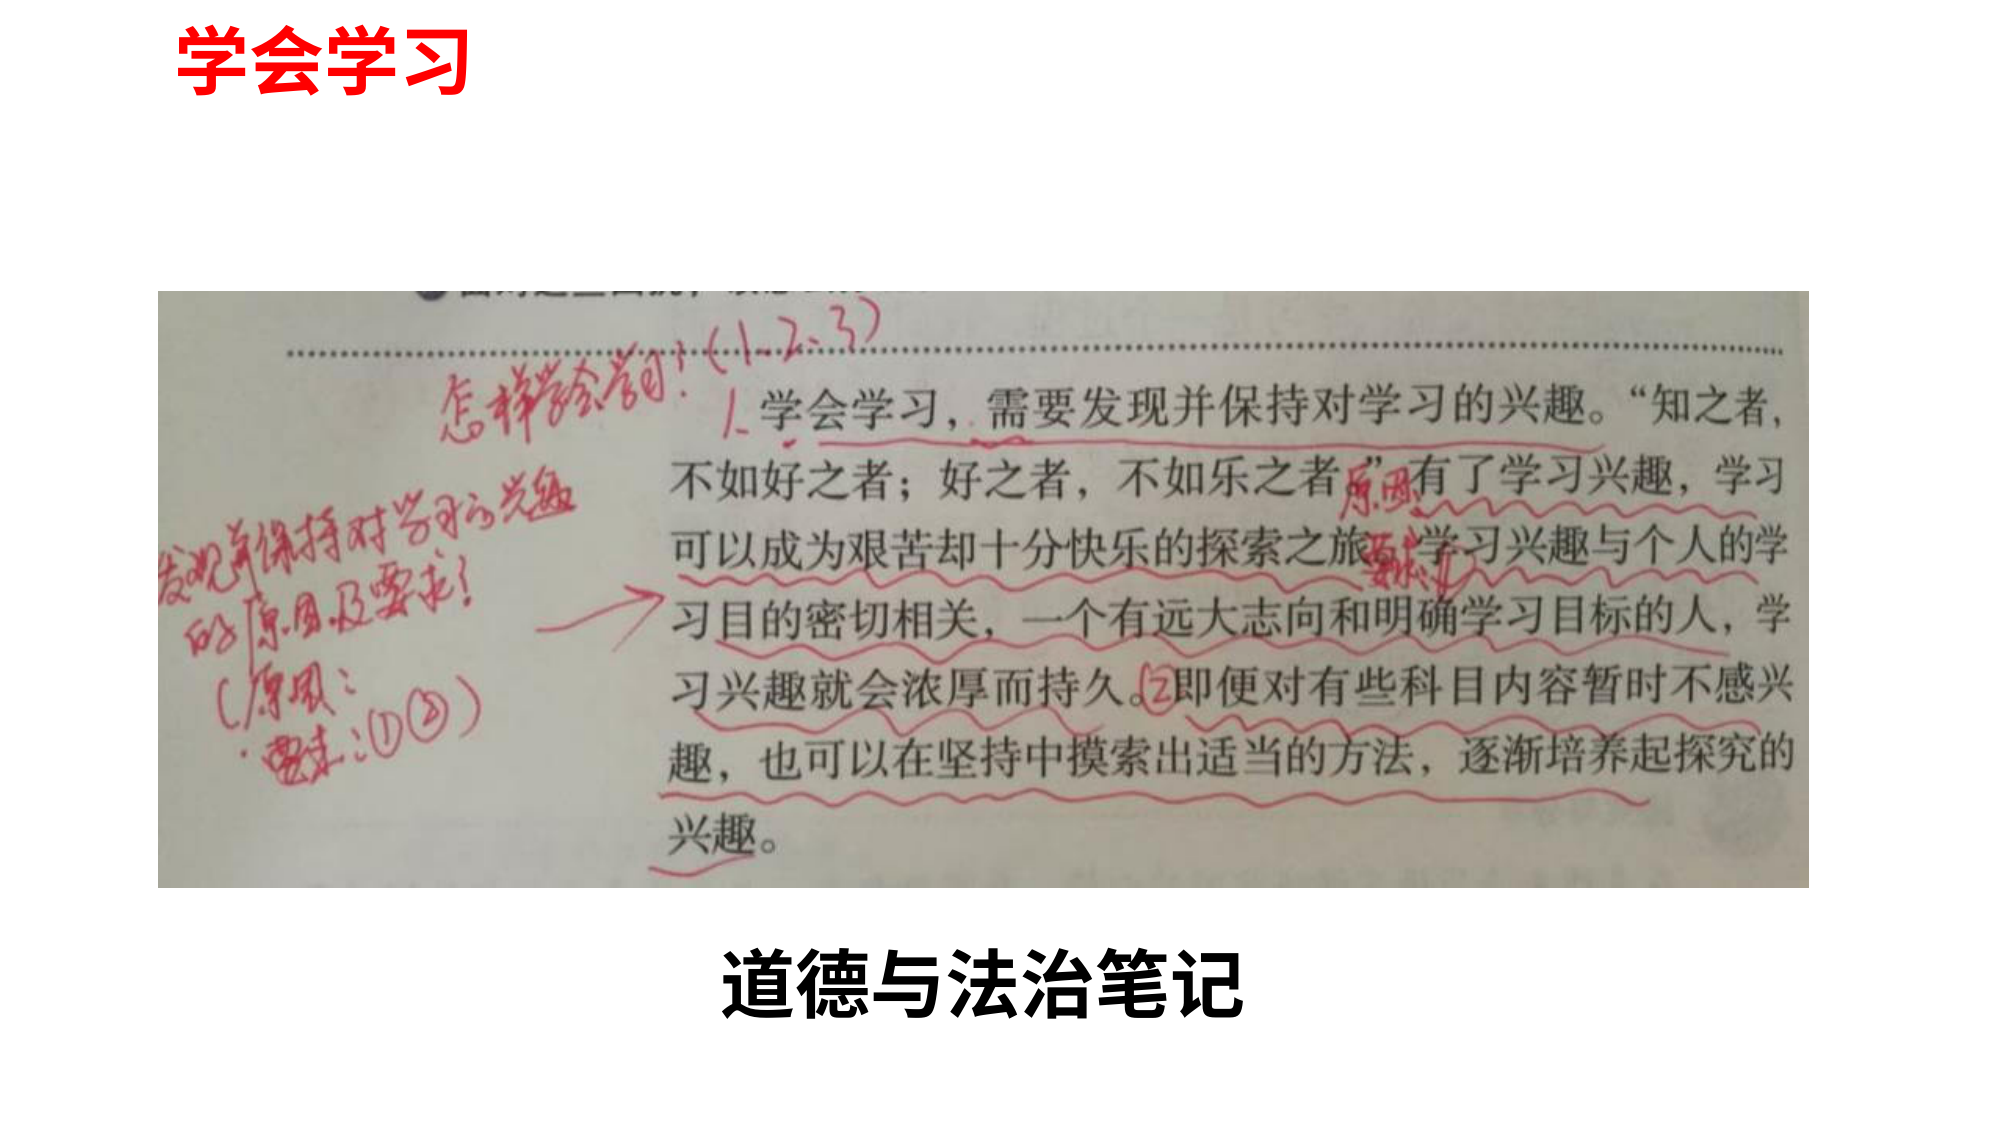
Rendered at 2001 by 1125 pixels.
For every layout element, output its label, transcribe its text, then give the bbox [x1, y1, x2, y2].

picture [158, 291, 1809, 888]
text_box 学会学习 [159, 6, 490, 112]
text_box 道德与法治笔记 [705, 929, 1261, 1035]
